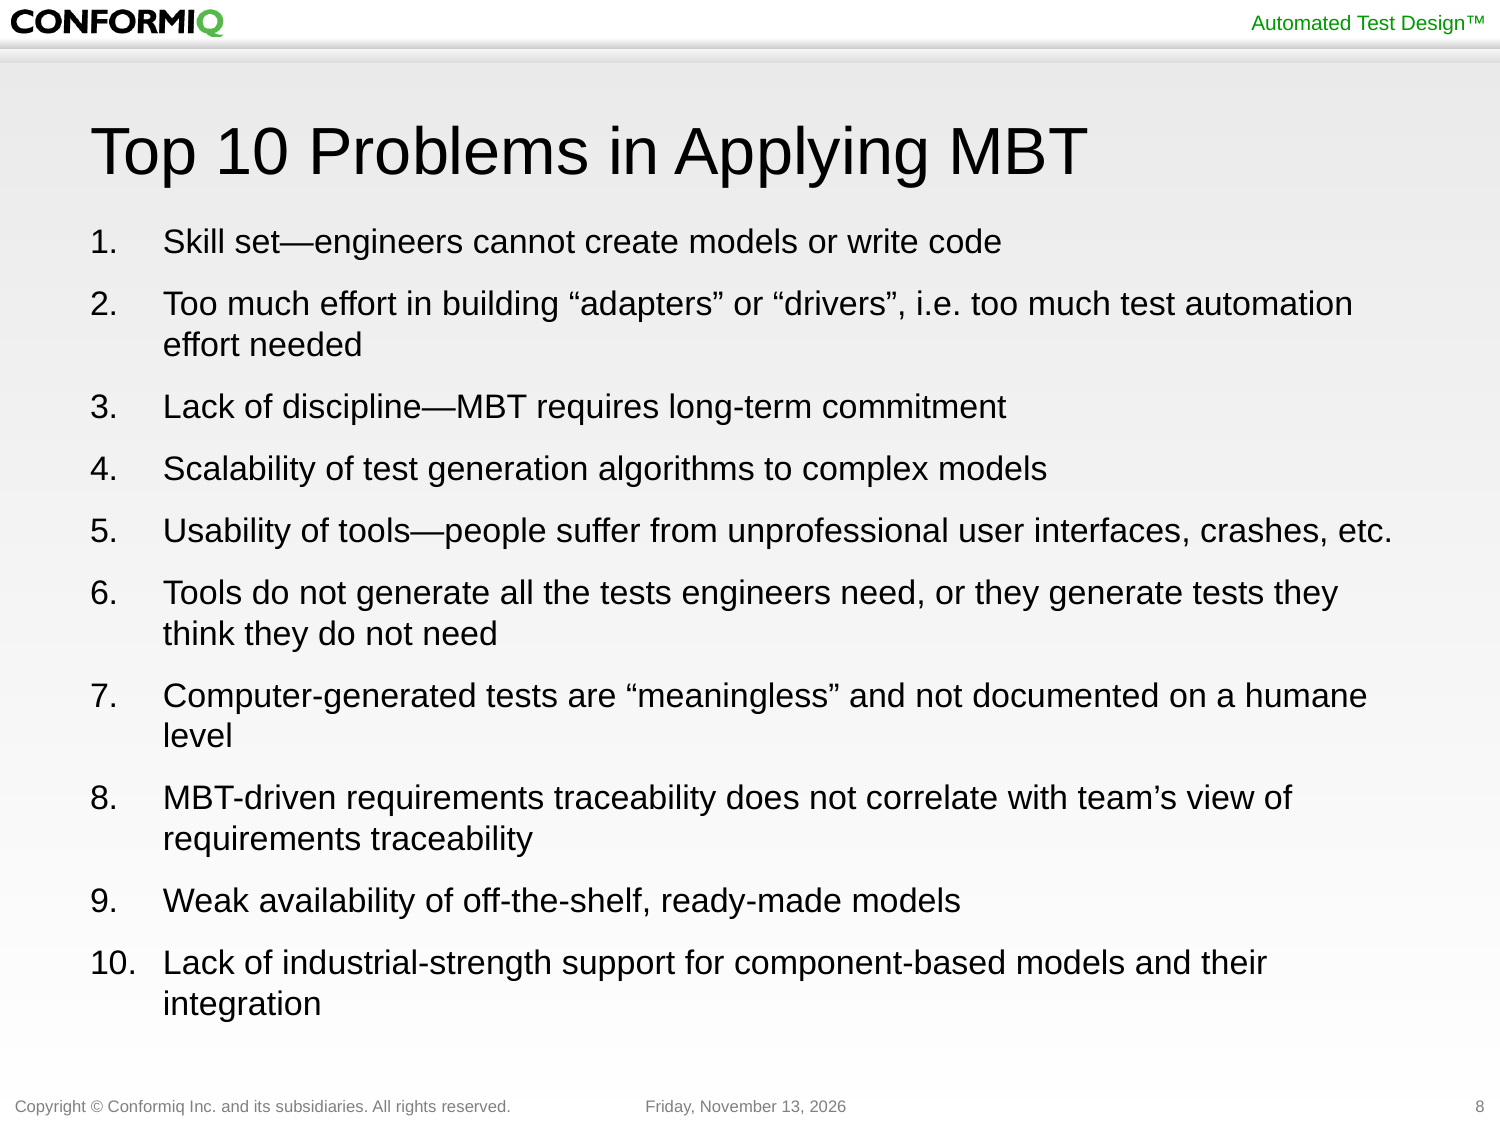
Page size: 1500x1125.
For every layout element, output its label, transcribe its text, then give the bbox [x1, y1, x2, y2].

picture [8, 4, 224, 37]
list Skill set—engineers cannot create models or write code Too much effort in building “adapters” or “drivers”, i.e. too much test automation effort needed Lack of discipline—MBT requires long-term commitment Scalability of test generation algorithms to complex models Usability of tools—people suffer from unprofessional user interfaces, crashes, etc. Tools do not generate all the tests engineers need, or they generate tests they think they do not need Computer-generated tests are “meaningless” and not documented on a humane level MBT-driven requirements traceability does not correlate with team’s view of requirements traceability Weak availability of off-the-shelf, ready-made models Lack of industrial-strength support for component-based models and their integration [75, 212, 1425, 1063]
title Top 10 Problems in Applying MBT [75, 99, 1425, 200]
